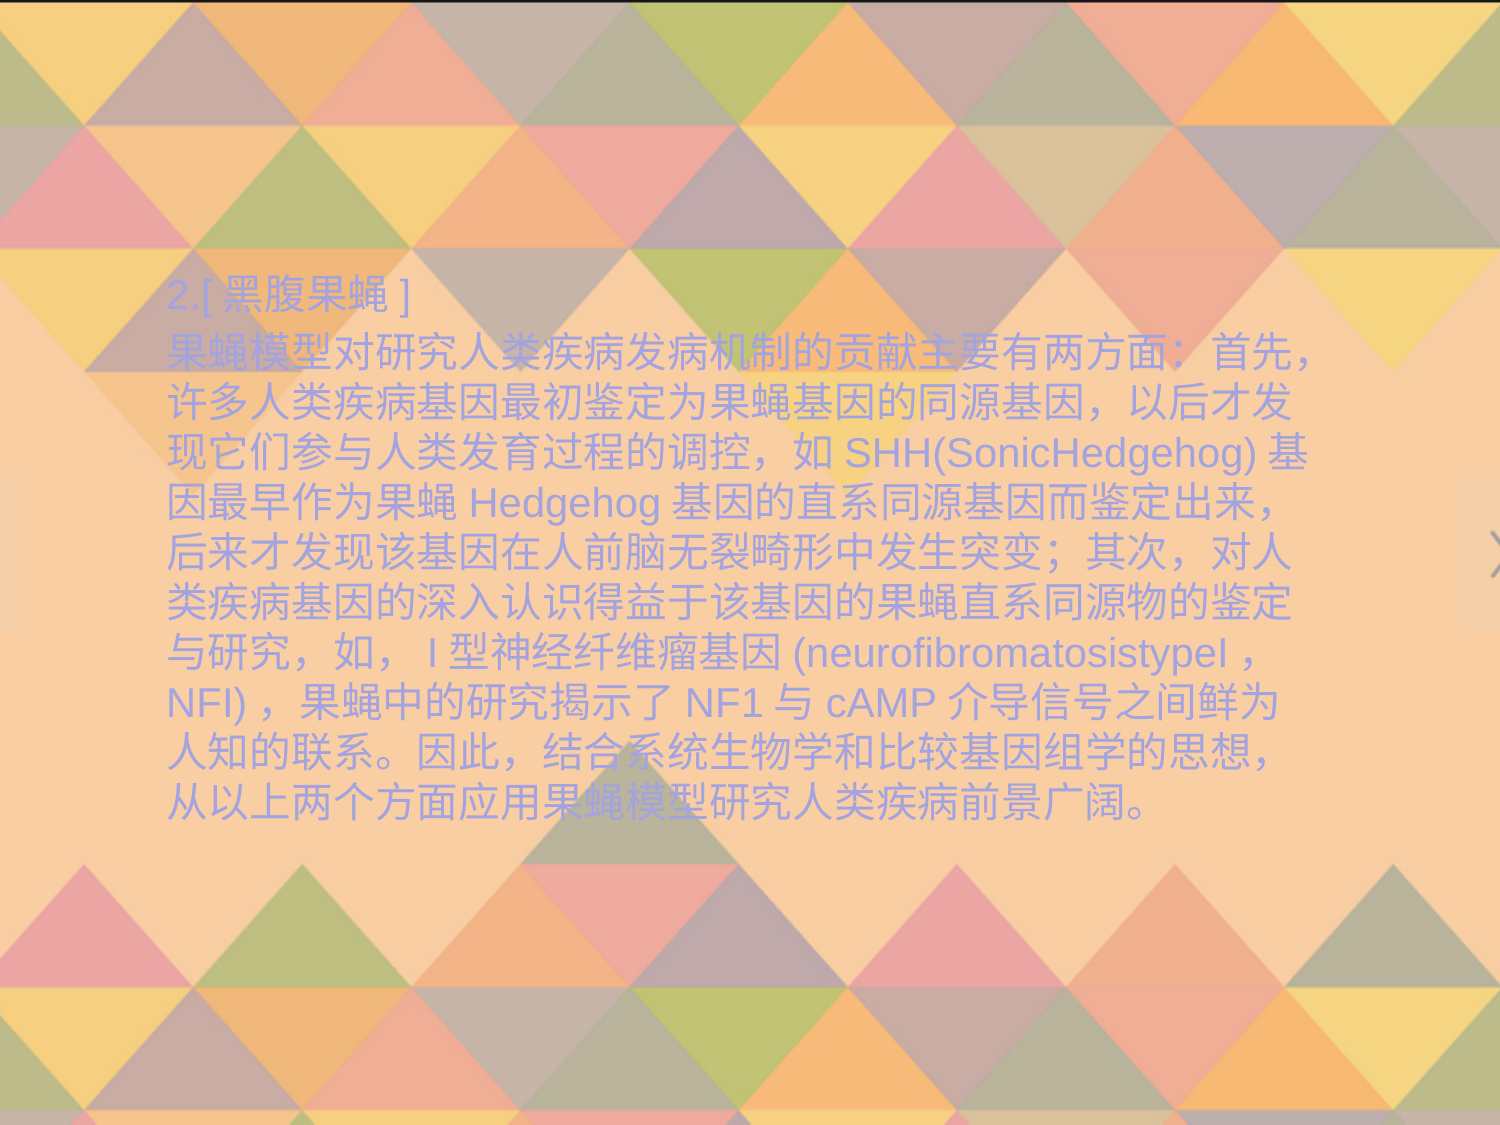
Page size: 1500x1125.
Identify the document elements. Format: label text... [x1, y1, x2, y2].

subtitle 2.[黑腹果蝇] 果蝇模型对研究人类疾病发病机制的贡献主要有两方面：首先，许多人类疾病基因最初鉴定为果蝇基因的同源基因，以后才发现它们参与人类发育过程的调控，如SHH(SonicHedgehog)基因最早作为果蝇Hedgehog基因的直系同源基因而鉴定出来，后来才发现该基因在人前脑无裂畸形中发生突变；其次，对人类疾病基因的深入认识得益于该基因的果蝇直系同源物的鉴定与研究，如，I型神经纤维瘤基因(neurofibromatosistypeI，NFI)，果蝇中的研究揭示了NF1与cAMP介导信号之间鲜为人知的联系。因此，结合系统生物学和比较基因组学的思想，从以上两个方面应用果蝇模型研究人类疾病前景广阔。 [151, 154, 1325, 970]
picture [0, 0, 1500, 1125]
